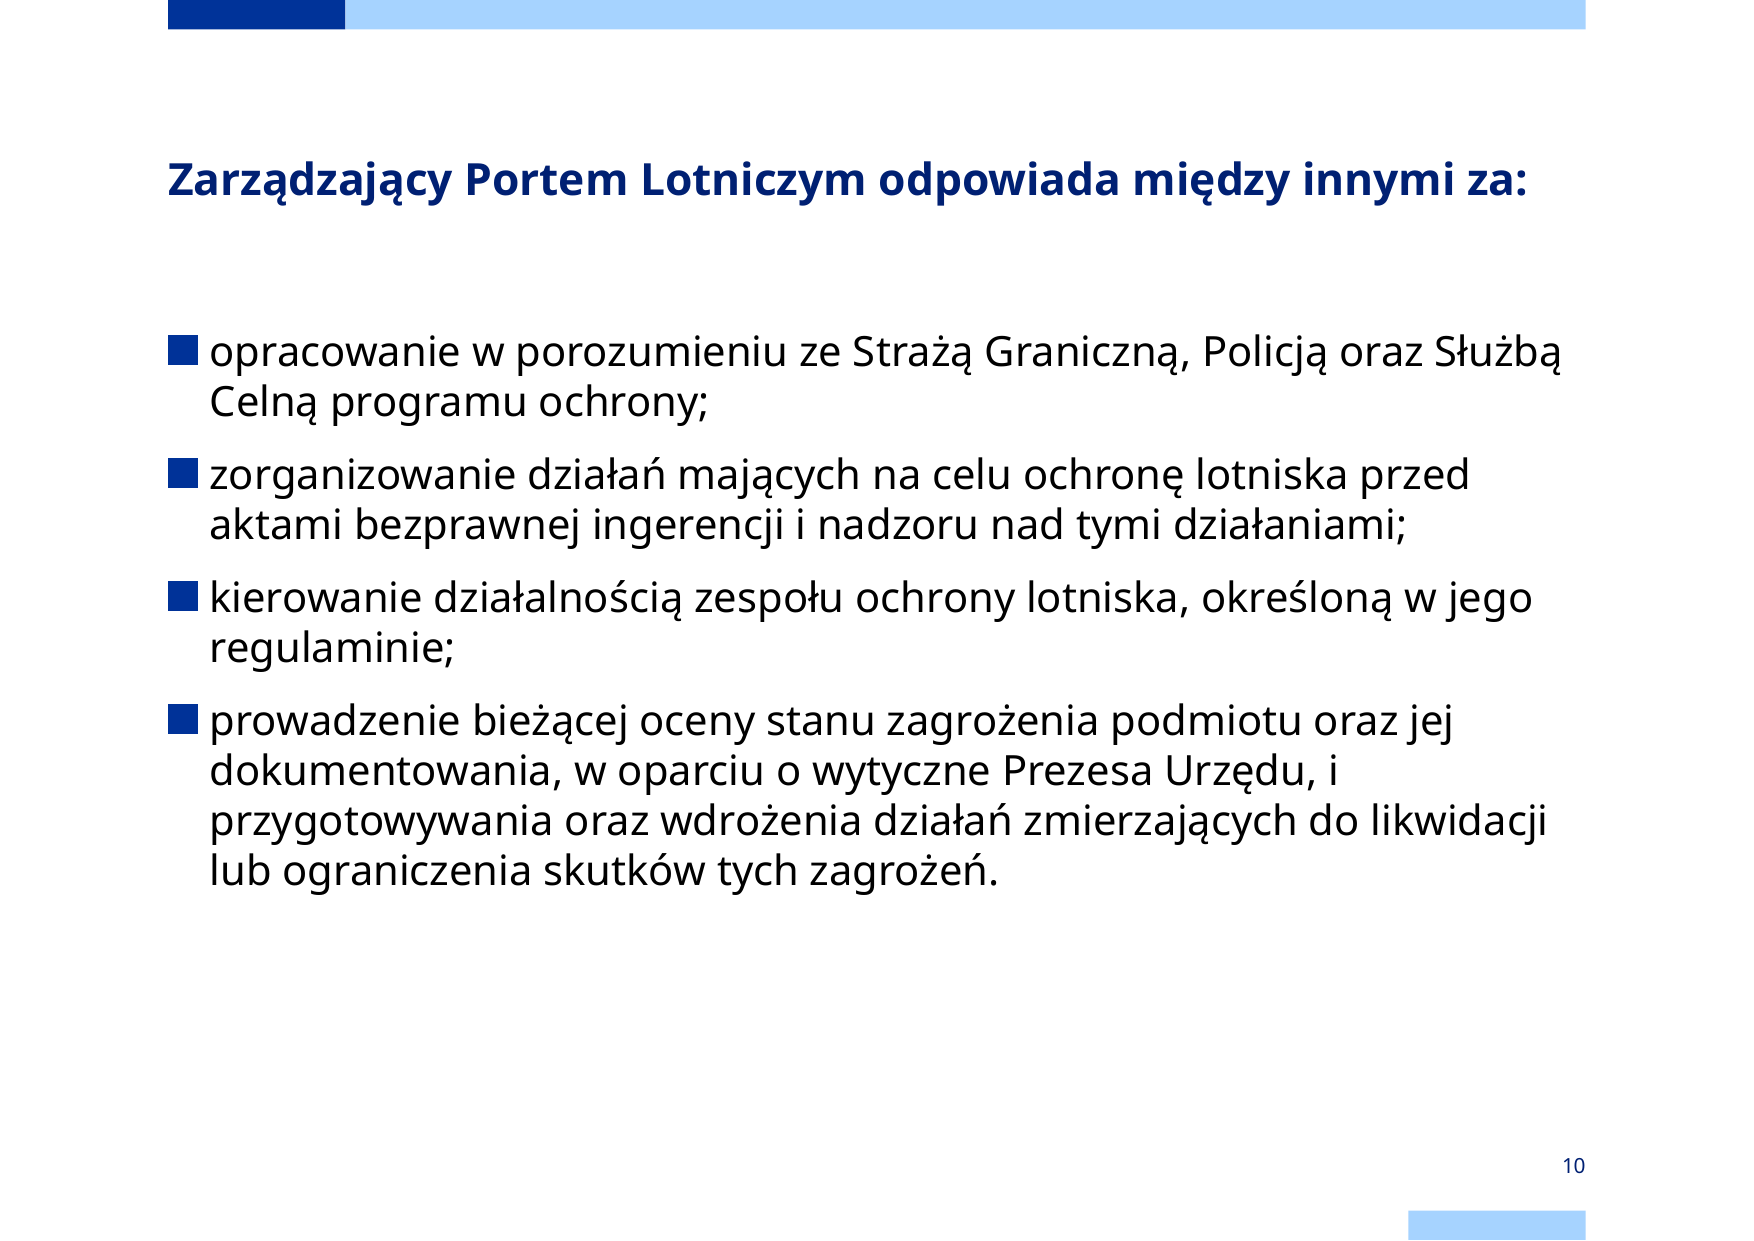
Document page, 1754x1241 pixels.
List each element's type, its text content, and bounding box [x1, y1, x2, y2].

picture [168, 704, 198, 734]
title Zarządzający Portem Lotniczym odpowiada między innymi za: [168, 147, 1586, 324]
picture [168, 335, 198, 365]
picture [168, 458, 198, 488]
slide_number 10 [1408, 1151, 1586, 1182]
list opracowanie w porozumieniu ze Strażą Graniczną, Policją oraz Służbą Celną programu ochrony; zorganizowanie działań mających na celu ochronę lotniska przed aktami bezprawnej ingerencji i nadzoru nad tymi działaniami; kierowanie działalnością zespołu ochrony lotniska, określoną w jego regulaminie; prowadzenie bieżącej oceny stanu zagrożenia podmiotu oraz jej dokumentowania, w oparciu o wytyczne Prezesa Urzędu, i przygotowywania oraz wdrożenia działań zmierzających do likwidacji lub ograniczenia skutków tych zagrożeń. [168, 324, 1586, 1093]
picture [168, 581, 198, 611]
